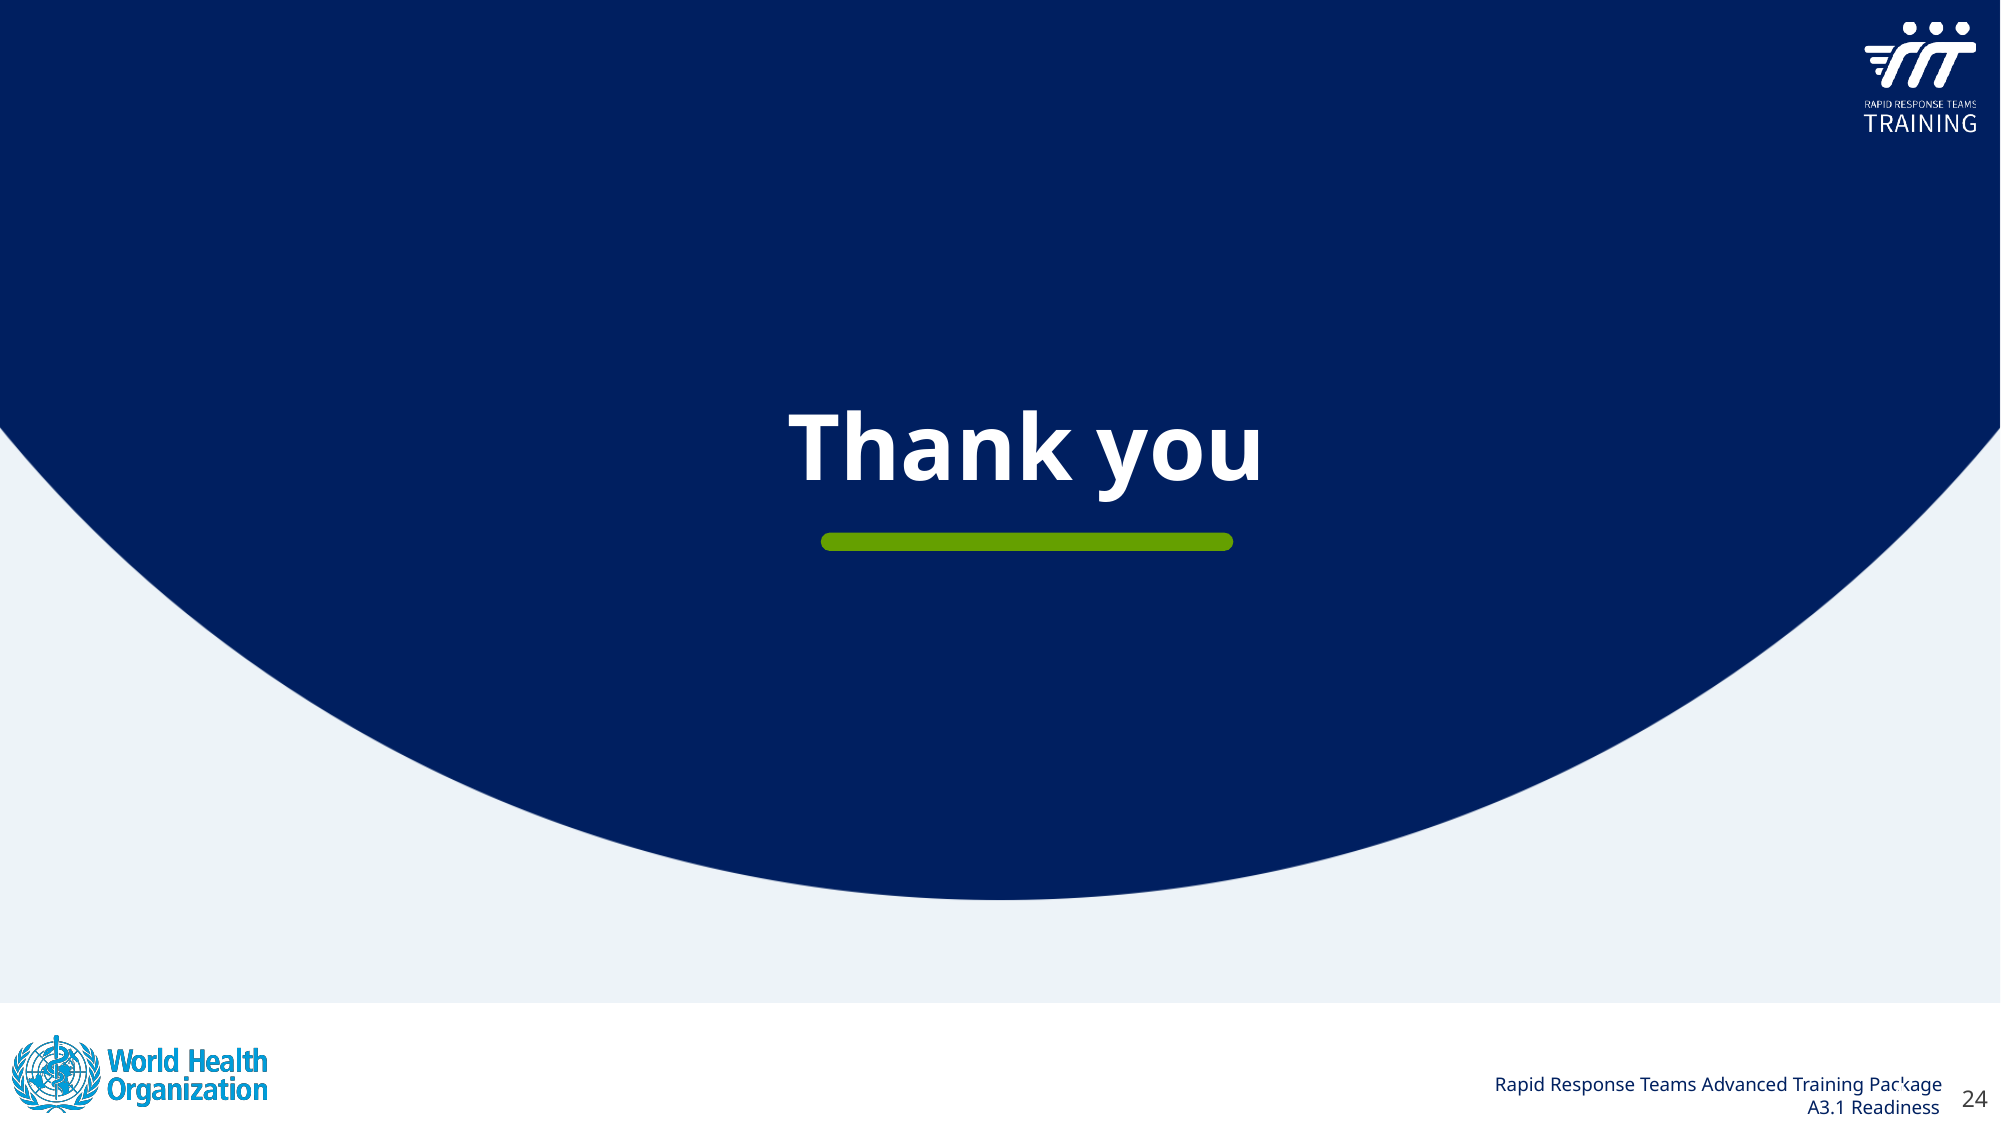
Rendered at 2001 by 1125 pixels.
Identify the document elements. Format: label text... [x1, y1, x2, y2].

picture [12, 1035, 54, 1068]
picture [59, 1035, 267, 1113]
picture [22, 1062, 26, 1077]
picture [34, 1054, 43, 1078]
picture [30, 1083, 37, 1091]
picture [0, 0, 2001, 1003]
picture [36, 1088, 78, 1105]
picture [50, 1108, 62, 1113]
picture [40, 1062, 47, 1070]
picture [46, 1056, 54, 1062]
picture [71, 1053, 90, 1091]
picture [12, 1083, 48, 1113]
picture [24, 1054, 36, 1087]
slide_number 24 [1882, 1037, 1930, 1092]
